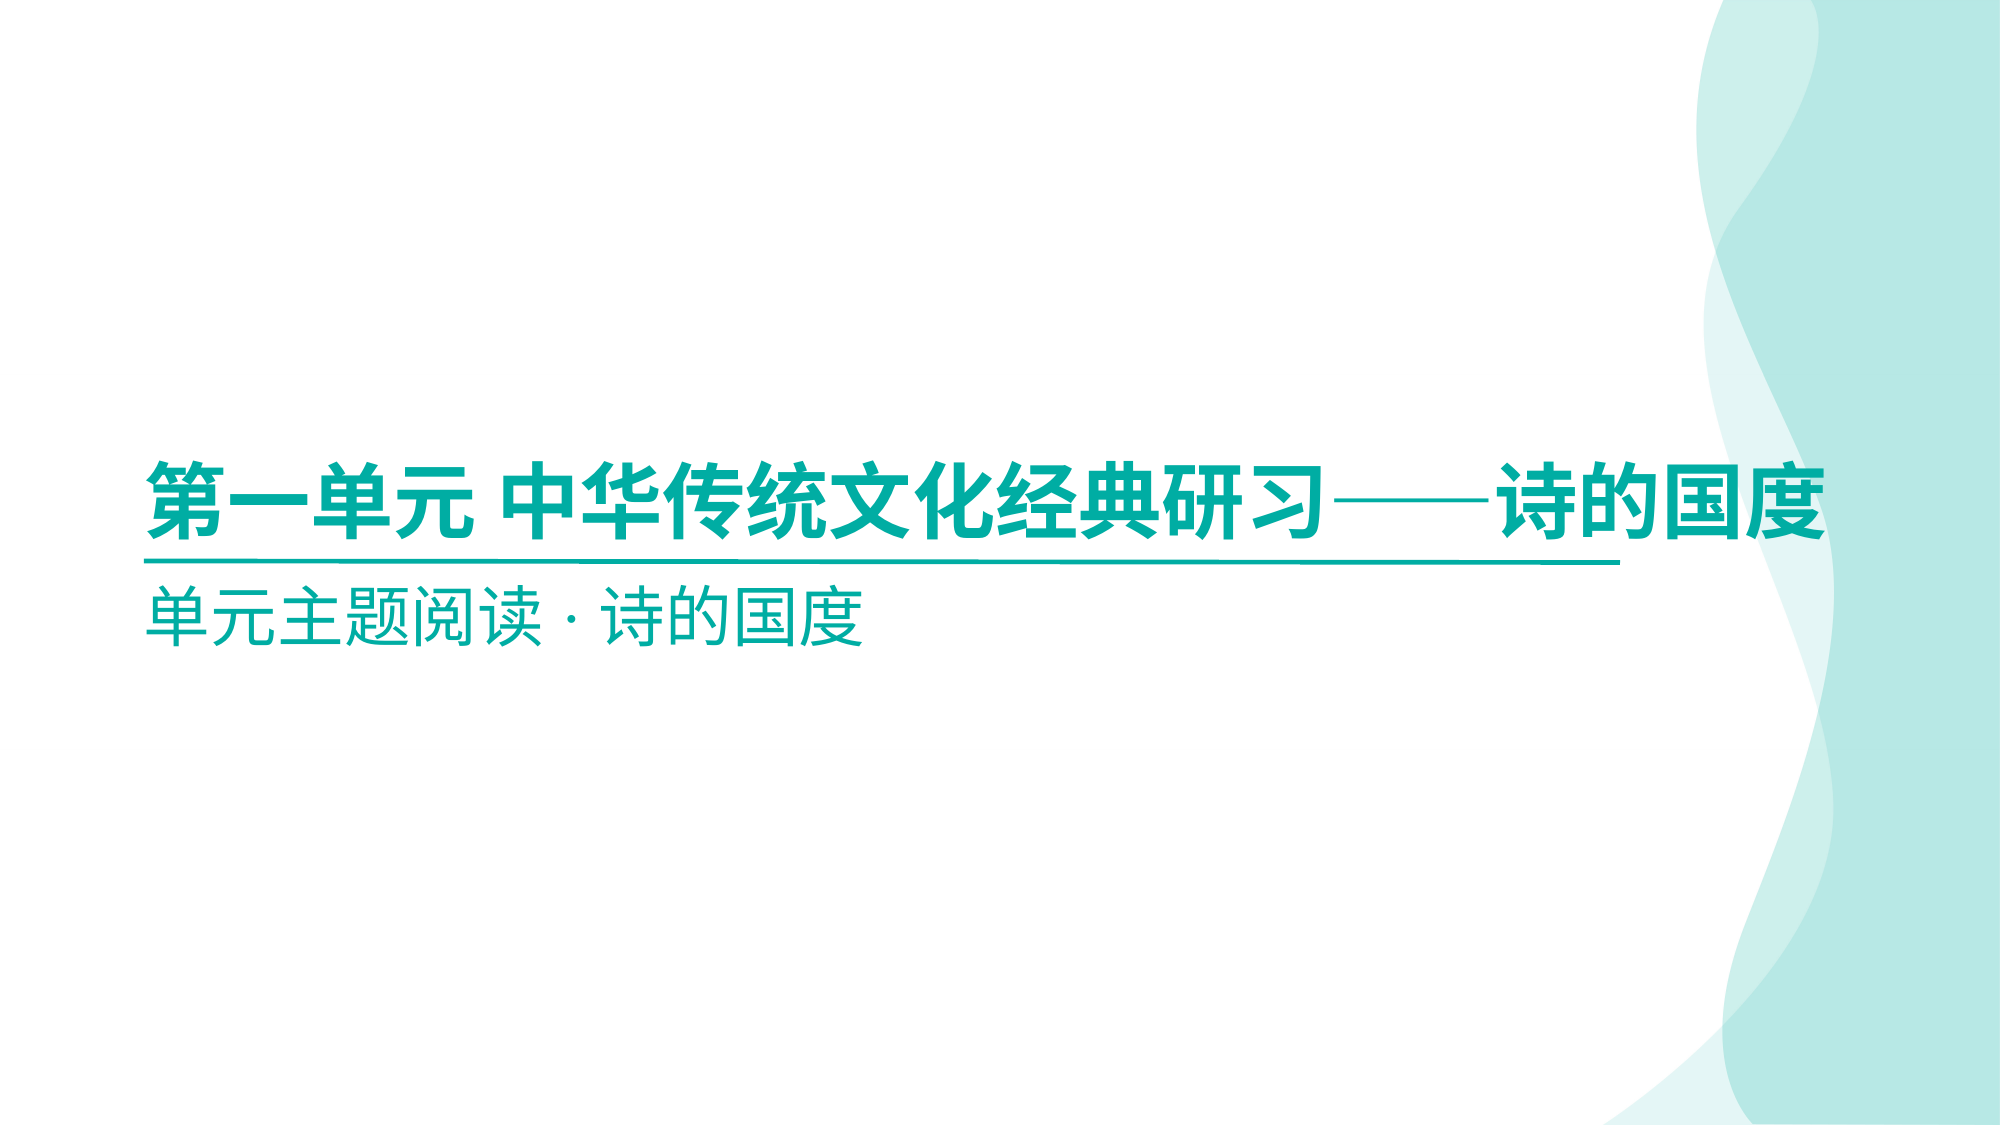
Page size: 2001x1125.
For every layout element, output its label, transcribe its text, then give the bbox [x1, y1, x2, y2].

text_box 单元主题阅读·诗的国度 [143, 573, 1946, 741]
text_box 第一单元 中华传统文化经典研习——诗的国度 [143, 430, 1946, 549]
picture [0, 0, 2000, 1125]
